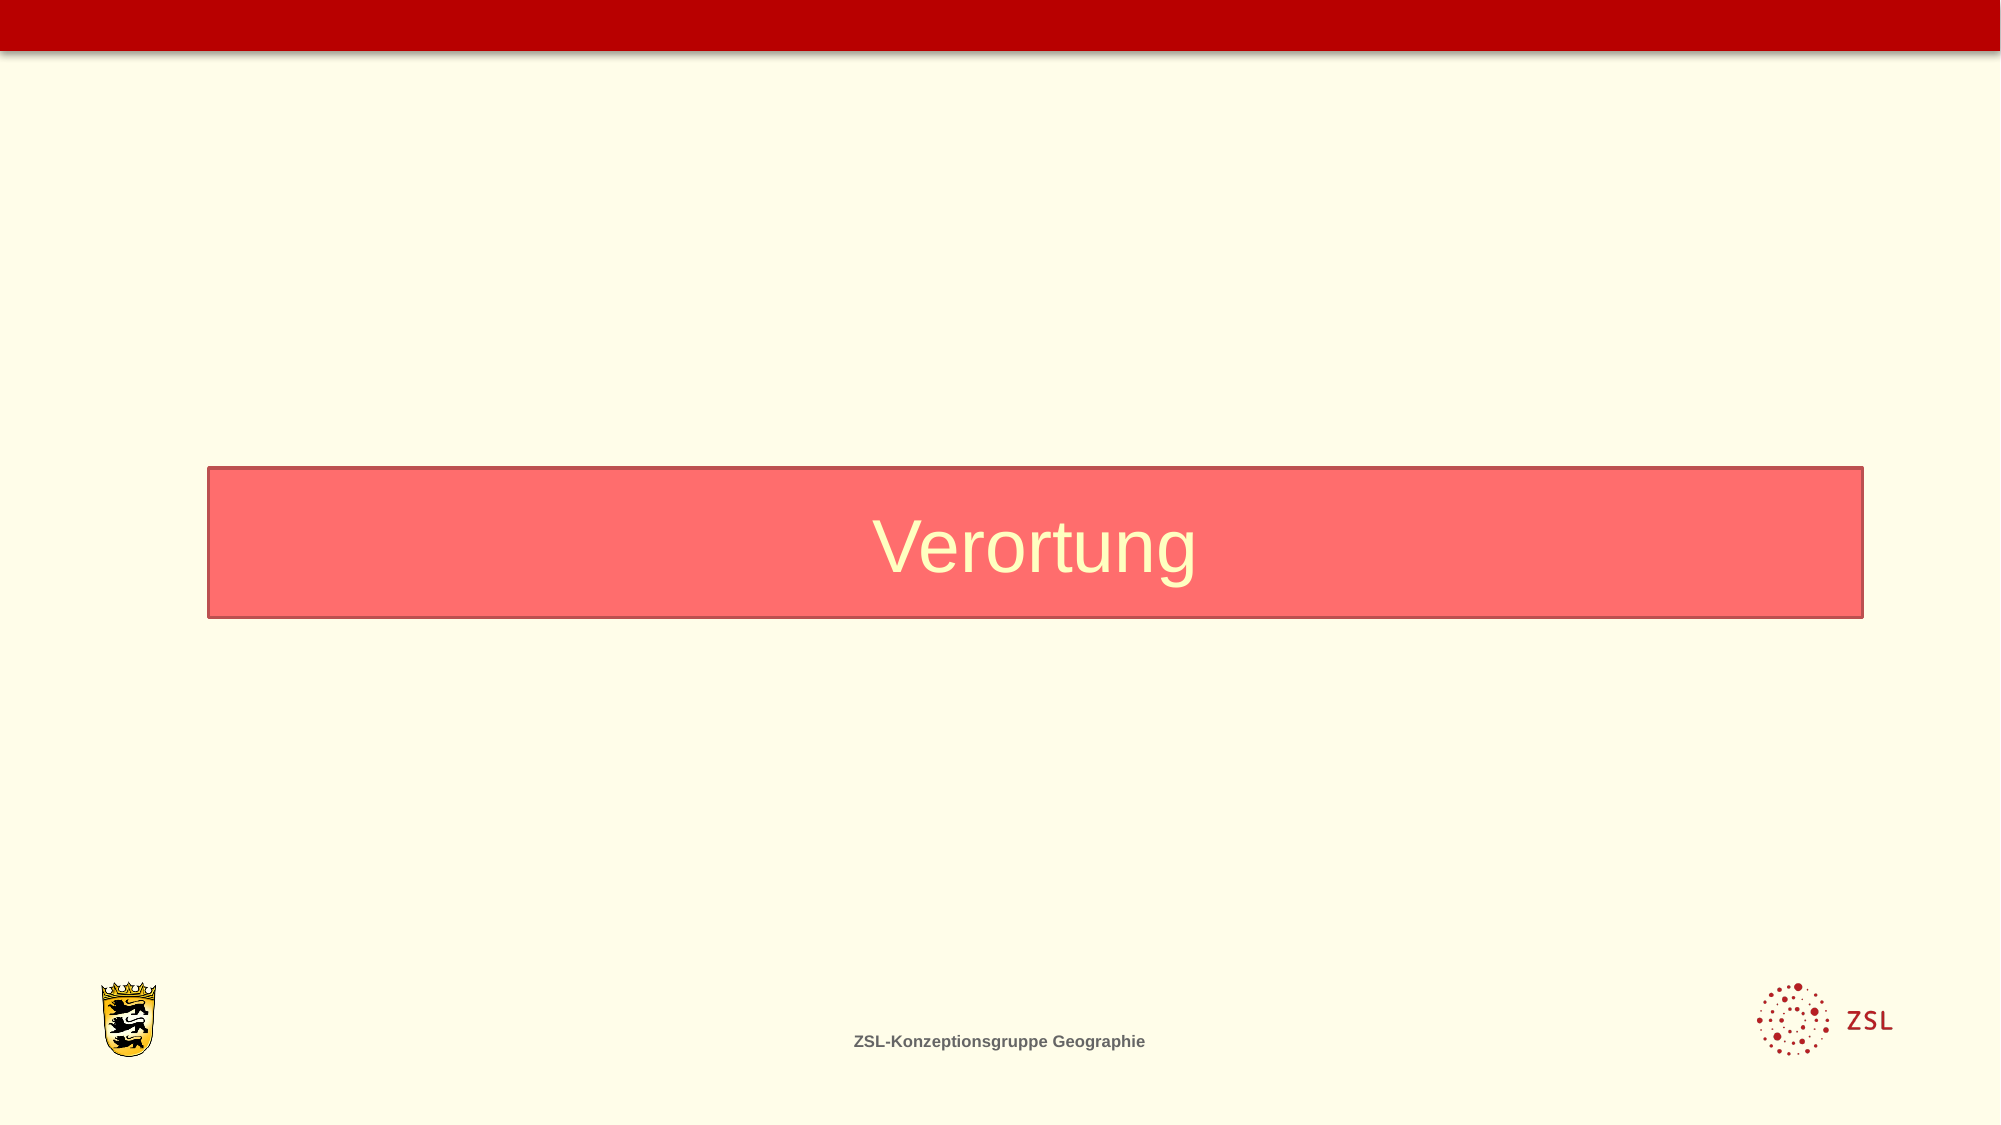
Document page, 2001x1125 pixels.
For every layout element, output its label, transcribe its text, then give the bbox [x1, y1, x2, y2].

text_box Verortung [207, 466, 1864, 619]
footer ZSL-Konzeptionsgruppe Geographie [704, 1023, 1296, 1083]
picture [99, 979, 158, 1059]
